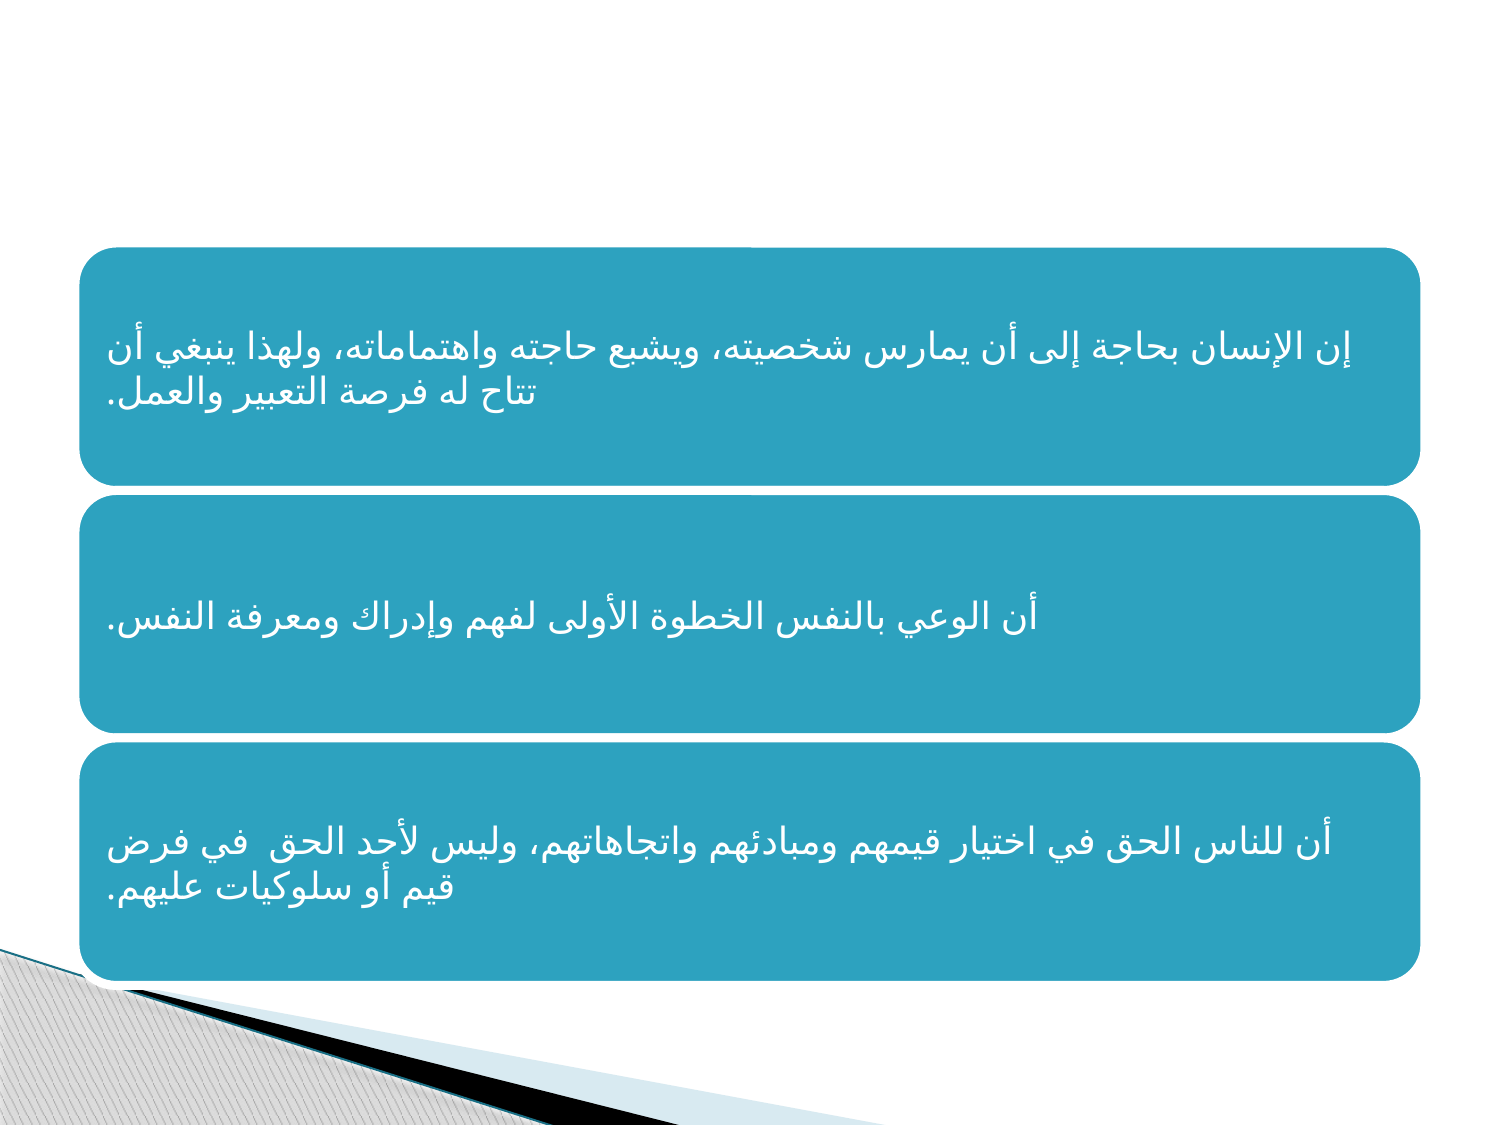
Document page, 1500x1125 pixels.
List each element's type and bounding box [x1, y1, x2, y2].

list [74, 242, 1426, 986]
